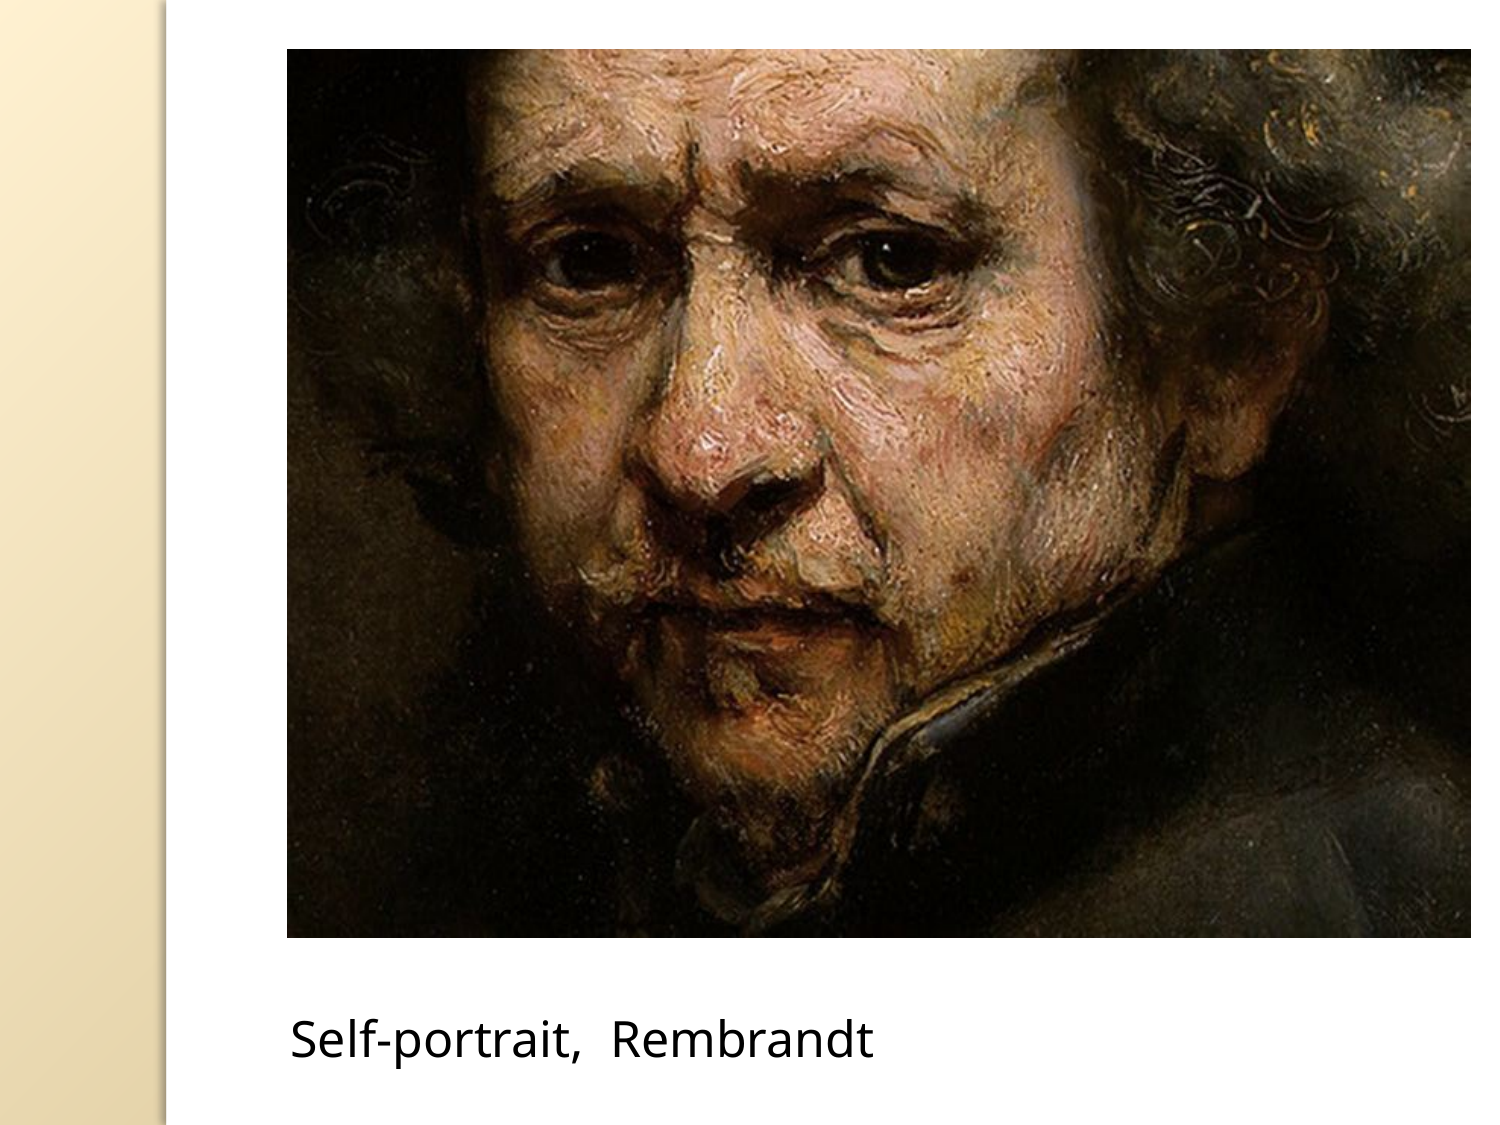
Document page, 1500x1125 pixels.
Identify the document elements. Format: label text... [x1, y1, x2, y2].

picture [287, 49, 1471, 938]
text_box Self-portrait, Rembrandt [275, 999, 890, 1075]
